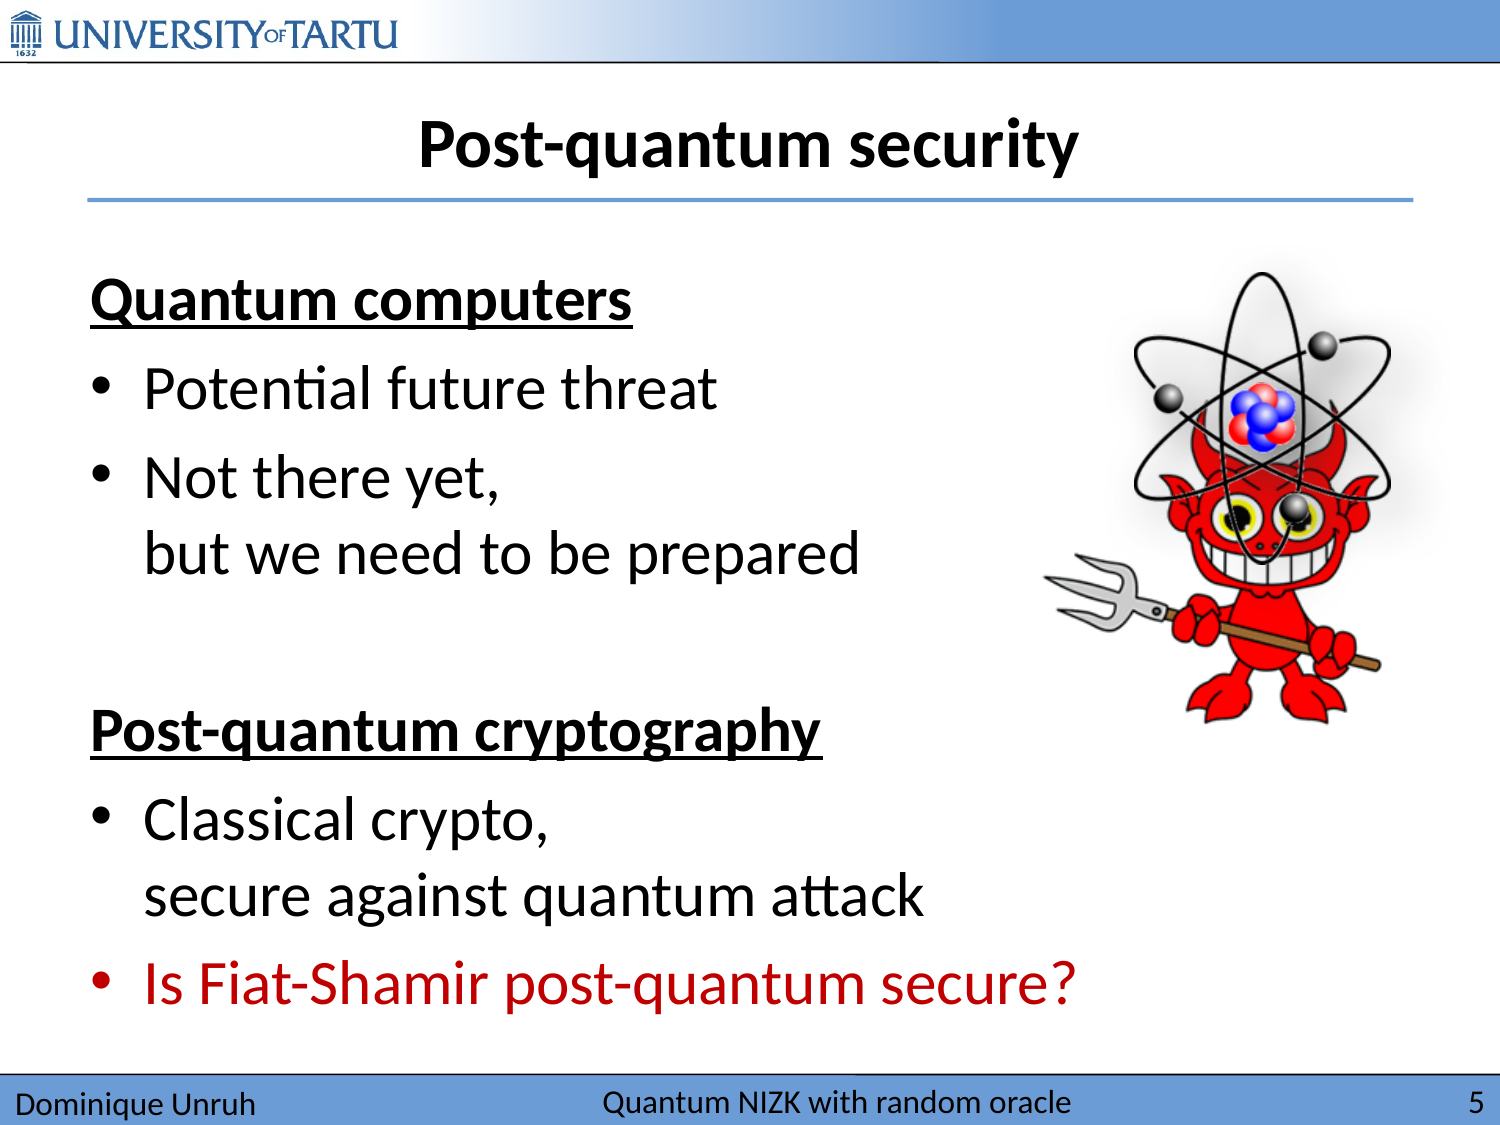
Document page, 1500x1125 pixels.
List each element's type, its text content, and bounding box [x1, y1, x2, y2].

footer Quantum NIZK with random oracle [362, 1074, 1313, 1125]
list Quantum computers Potential future threat Not there yet, but we need to be prepared Post-quantum cryptography Classical crypto, secure against quantum attack Is Fiat-Shamir post-quantum secure? [75, 249, 1425, 1025]
title Post-quantum security [87, 75, 1413, 203]
picture [1037, 271, 1429, 738]
picture [0, 0, 407, 61]
slide_number 5 [1400, 1074, 1500, 1125]
